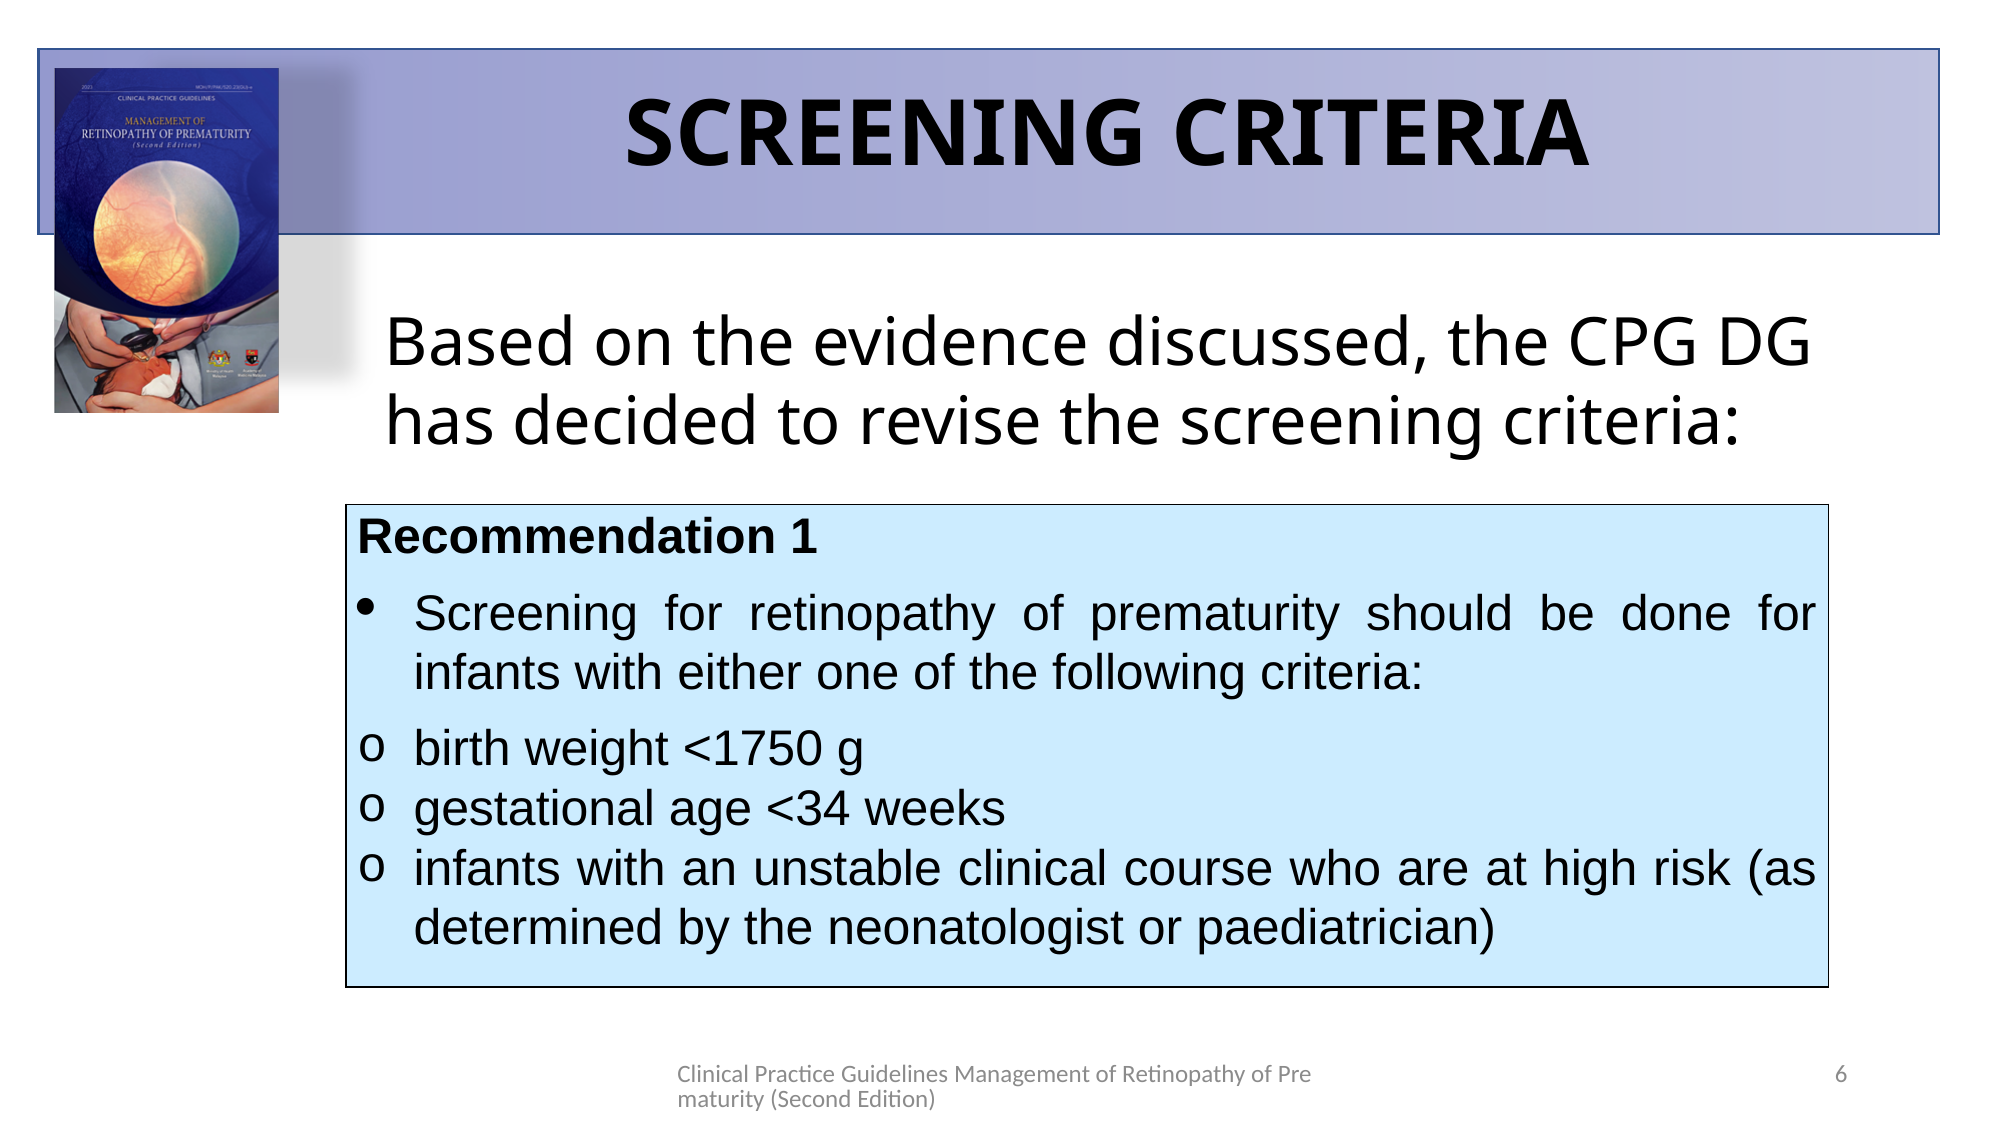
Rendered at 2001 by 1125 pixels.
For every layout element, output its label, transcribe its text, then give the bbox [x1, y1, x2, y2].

text_box [37, 48, 54, 235]
text_box [386, 193, 1940, 235]
text_box [278, 271, 1917, 1005]
picture [54, 37, 386, 413]
title SCREENING CRITERIA [386, 48, 1962, 193]
table_header Recommendation 1 Screening for retinopathy of prematurity should be done for infants with either one of the following criteria: birth weight <1750 g gestational age <34 weeks infants with an unstable clinical course who are at high risk (as determined by the neonatologist or paediatrician) [347, 505, 1828, 986]
footer Clinical Practice Guidelines Management of Retinopathy of Prematurity (Second Edition) [662, 1042, 1338, 1103]
text_box Based on the evidence discussed, the CPG DG has decided to revise the screening criteria: [369, 290, 1871, 466]
slide_number 6 [1412, 1042, 1863, 1103]
